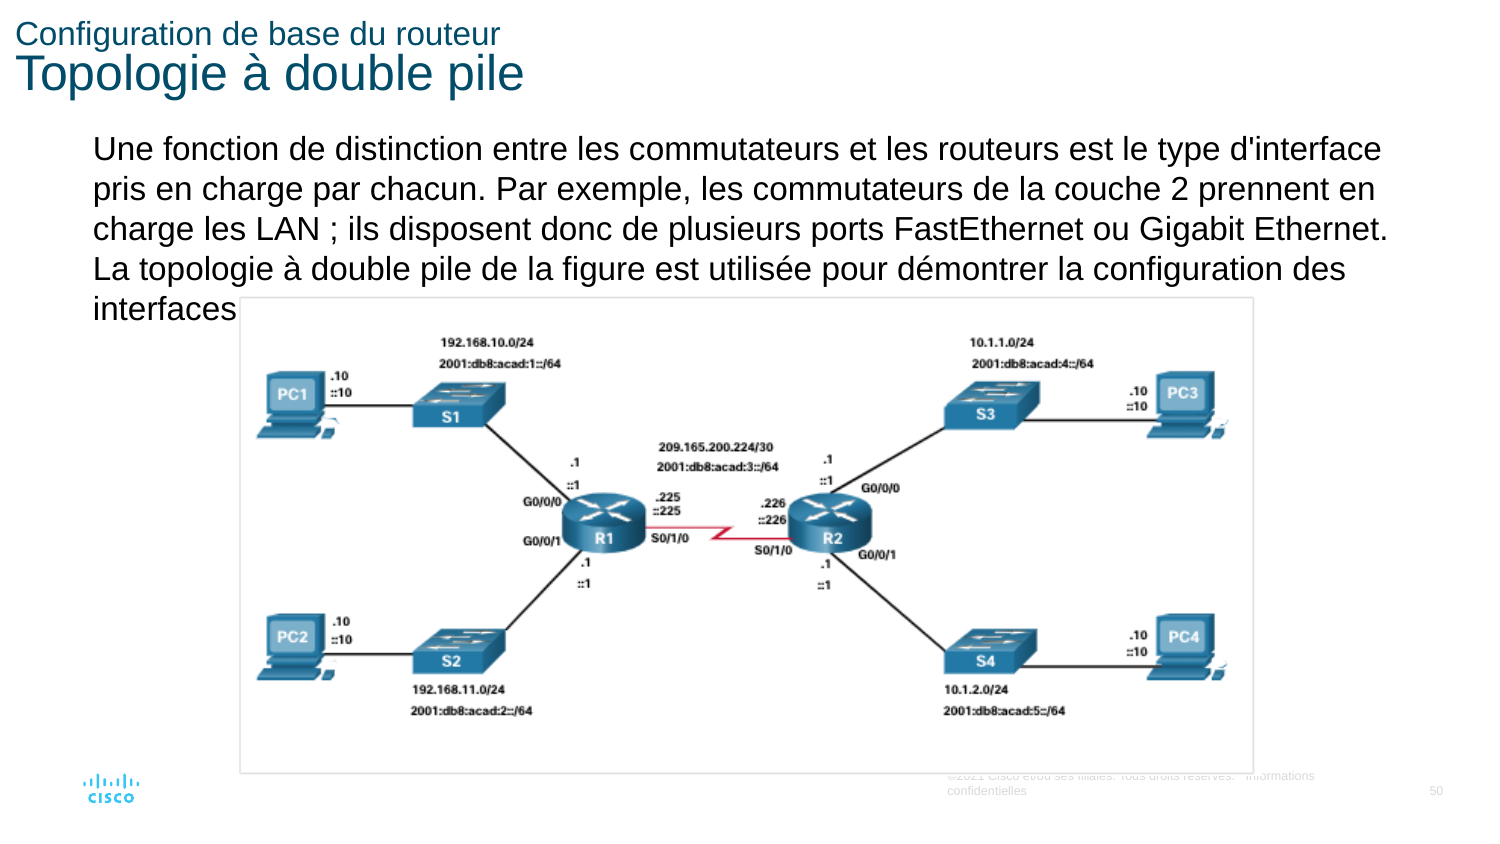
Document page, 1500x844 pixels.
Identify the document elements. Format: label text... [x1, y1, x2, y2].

list Une fonction de distinction entre les commutateurs et les routeurs est le type d'interface pris en charge par chacun. Par exemple, les commutateurs de la couche 2 prennent en charge les LAN ; ils disposent donc de plusieurs ports FastEthernet ou Gigabit Ethernet. La topologie à double pile de la figure est utilisée pour démontrer la configuration des interfaces IPv4 et IPv6 du routeur. [77, 120, 1437, 295]
title Configuration de base du routeur Topologie à double pile [0, 0, 1369, 121]
picture [238, 294, 1262, 777]
